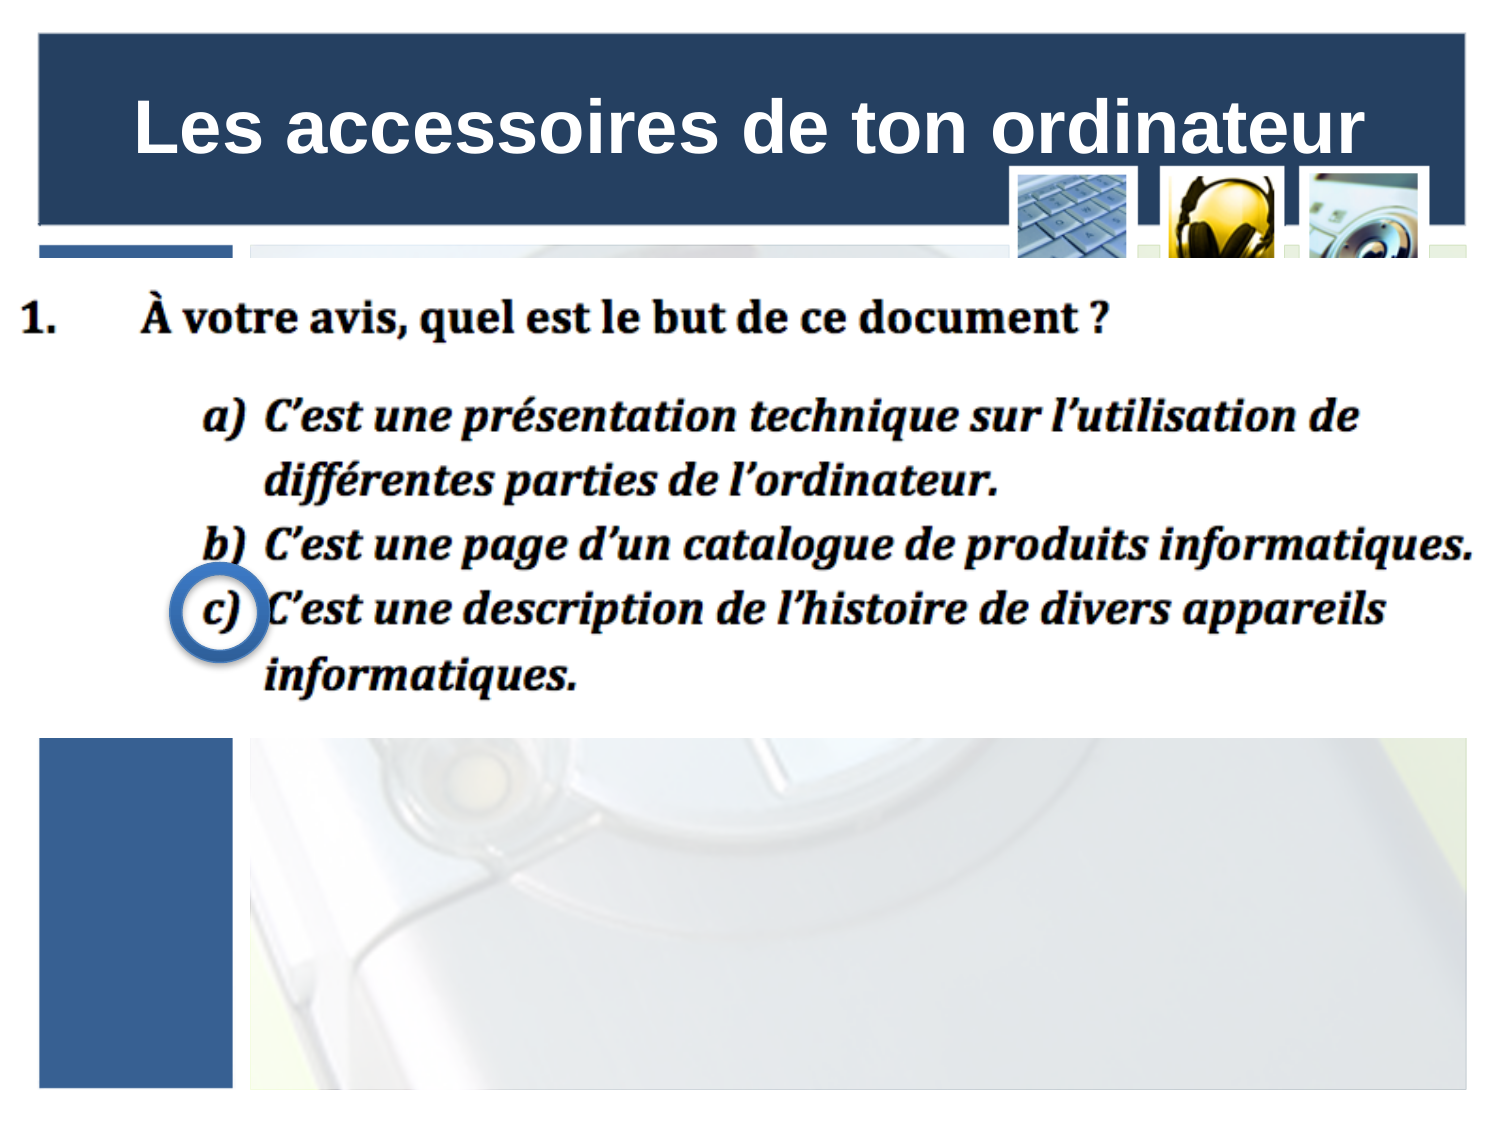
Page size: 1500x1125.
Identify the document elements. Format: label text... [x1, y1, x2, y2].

title Les accessoires de ton ordinateur [75, 60, 1425, 186]
picture [0, 0, 1500, 1125]
